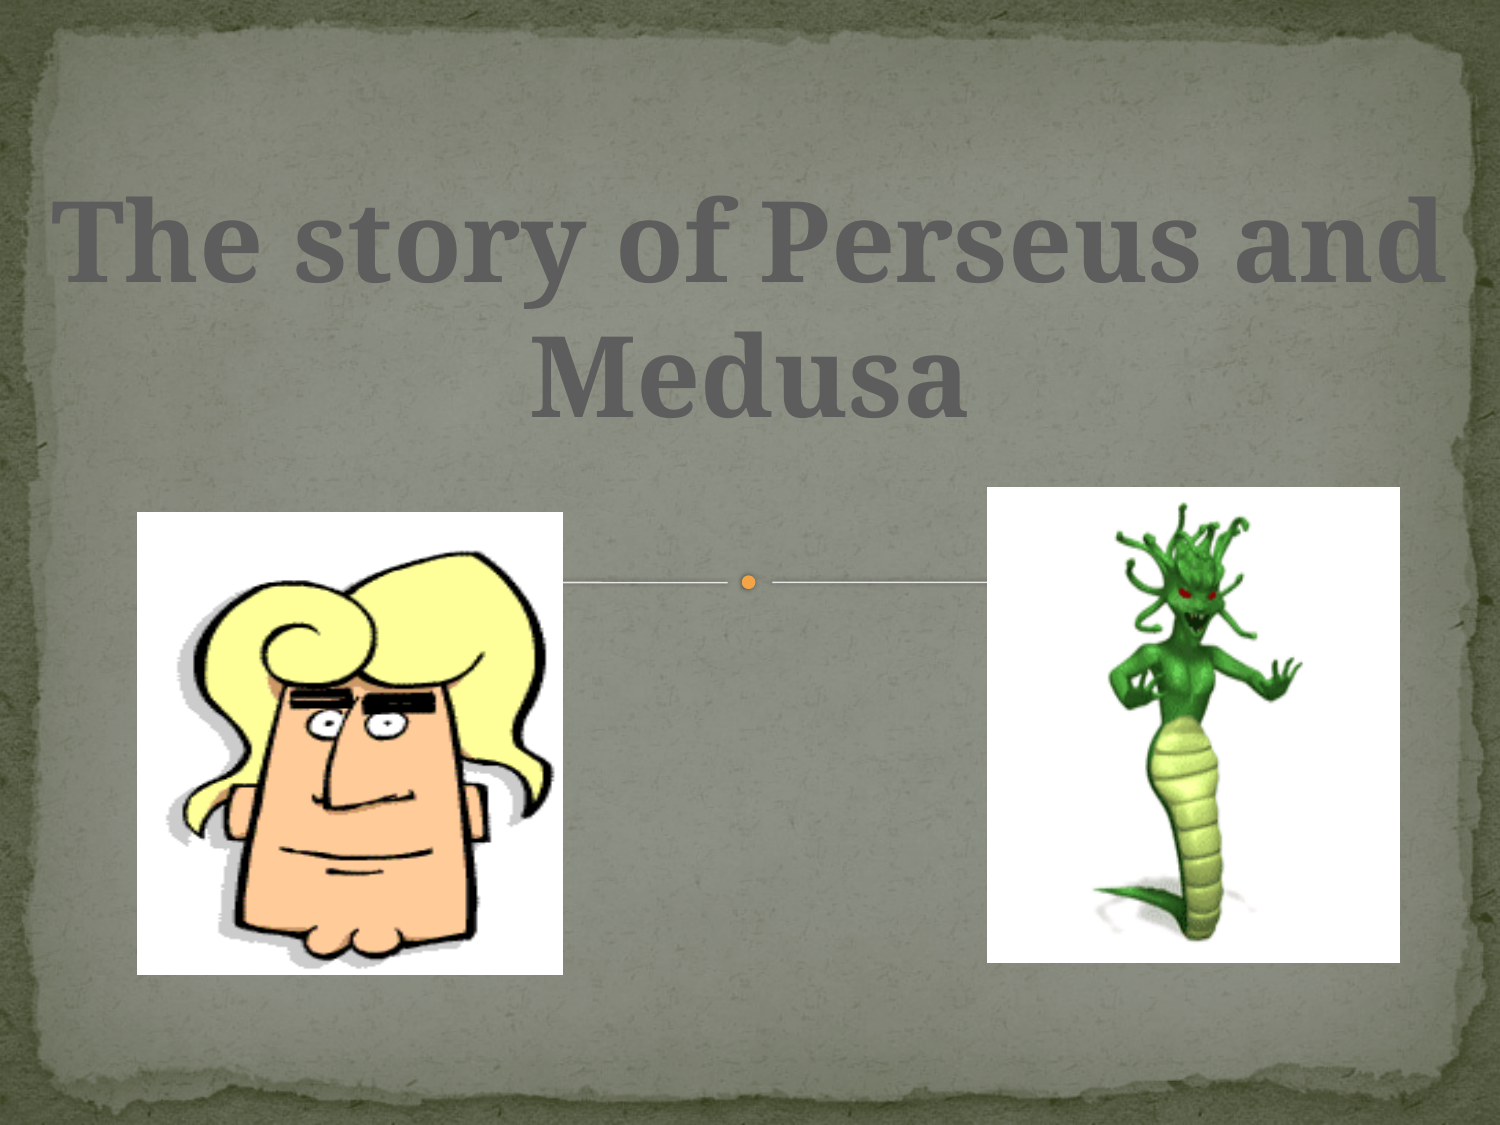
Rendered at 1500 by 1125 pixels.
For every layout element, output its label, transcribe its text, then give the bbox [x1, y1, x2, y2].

picture [987, 487, 1400, 963]
text_box The story of Perseus and Medusa [0, 162, 1500, 583]
picture [137, 512, 563, 975]
